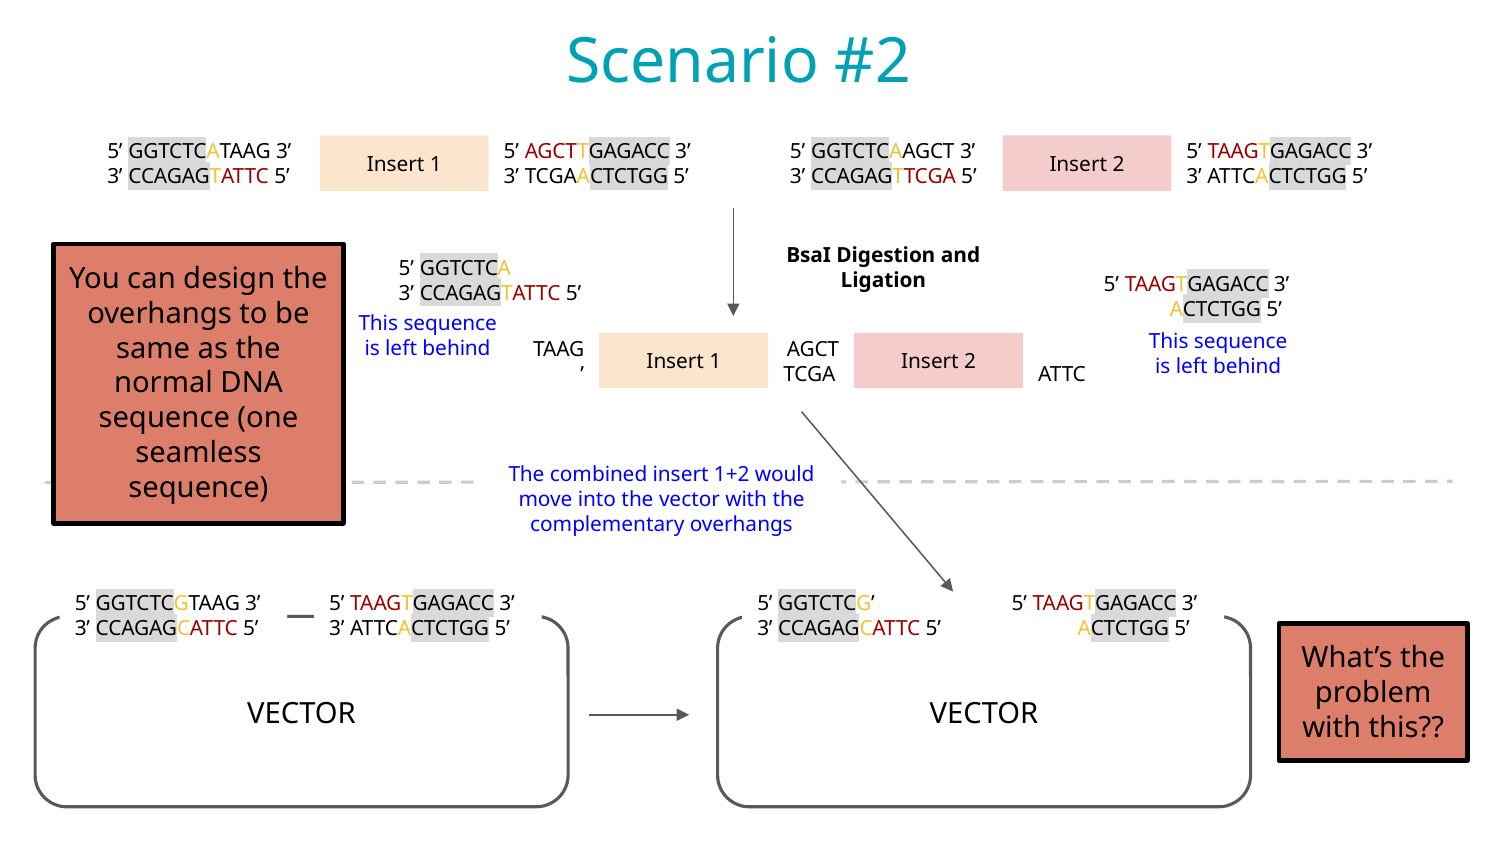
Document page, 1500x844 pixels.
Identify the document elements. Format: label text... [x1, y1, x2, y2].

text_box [34, 577, 569, 808]
text_box You can design the overhangs to be same as the normal DNA sequence (one seamless sequence) [53, 492, 344, 524]
text_box 5’ TAAGTGAGACC 3’ ACTCTGG 5’ [1088, 243, 1317, 348]
text_box The combined insert 1+2 would move into the vector with the complementary overhangs [481, 492, 796, 550]
text_box 5’ TAAGTGAGACC 3’ 3’ ATTCACTCTGG 5’ [1171, 111, 1399, 215]
text_box 5’ GGTCTCAAGCT 3’ 3’ CCAGAGTTCGA 5’ [775, 111, 1003, 215]
text_box Insert 1 [320, 135, 488, 191]
text_box The combined insert 1+2 would move into the vector with the complementary overhangs [481, 445, 796, 479]
text_box You can design the overhangs to be same as the normal DNA sequence (one seamless sequence) [53, 243, 344, 479]
text_box 5’ GGTCTCA 3’ CCAGAGTATTC 5’ [383, 227, 612, 307]
text_box What’s the problem with this?? [1279, 623, 1468, 761]
text_box This sequence is left behind [1255, 312, 1303, 385]
text_box This sequence is left behind [343, 294, 513, 367]
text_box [801, 411, 954, 592]
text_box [717, 577, 1251, 808]
text_box Scenario #2 [39, 4, 1438, 99]
text_box 5’ AGCTTGAGACC 3’ 3’ TCGAACTCTGG 5’ [488, 111, 717, 215]
text_box Insert 2 [1003, 135, 1171, 191]
text_box 5’ GGTCTCATAAG 3’ 3’ CCAGAGTATTC 5’ [92, 111, 320, 215]
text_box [481, 308, 1251, 413]
text_box BsaI Digestion and Ligation [754, 226, 1013, 307]
